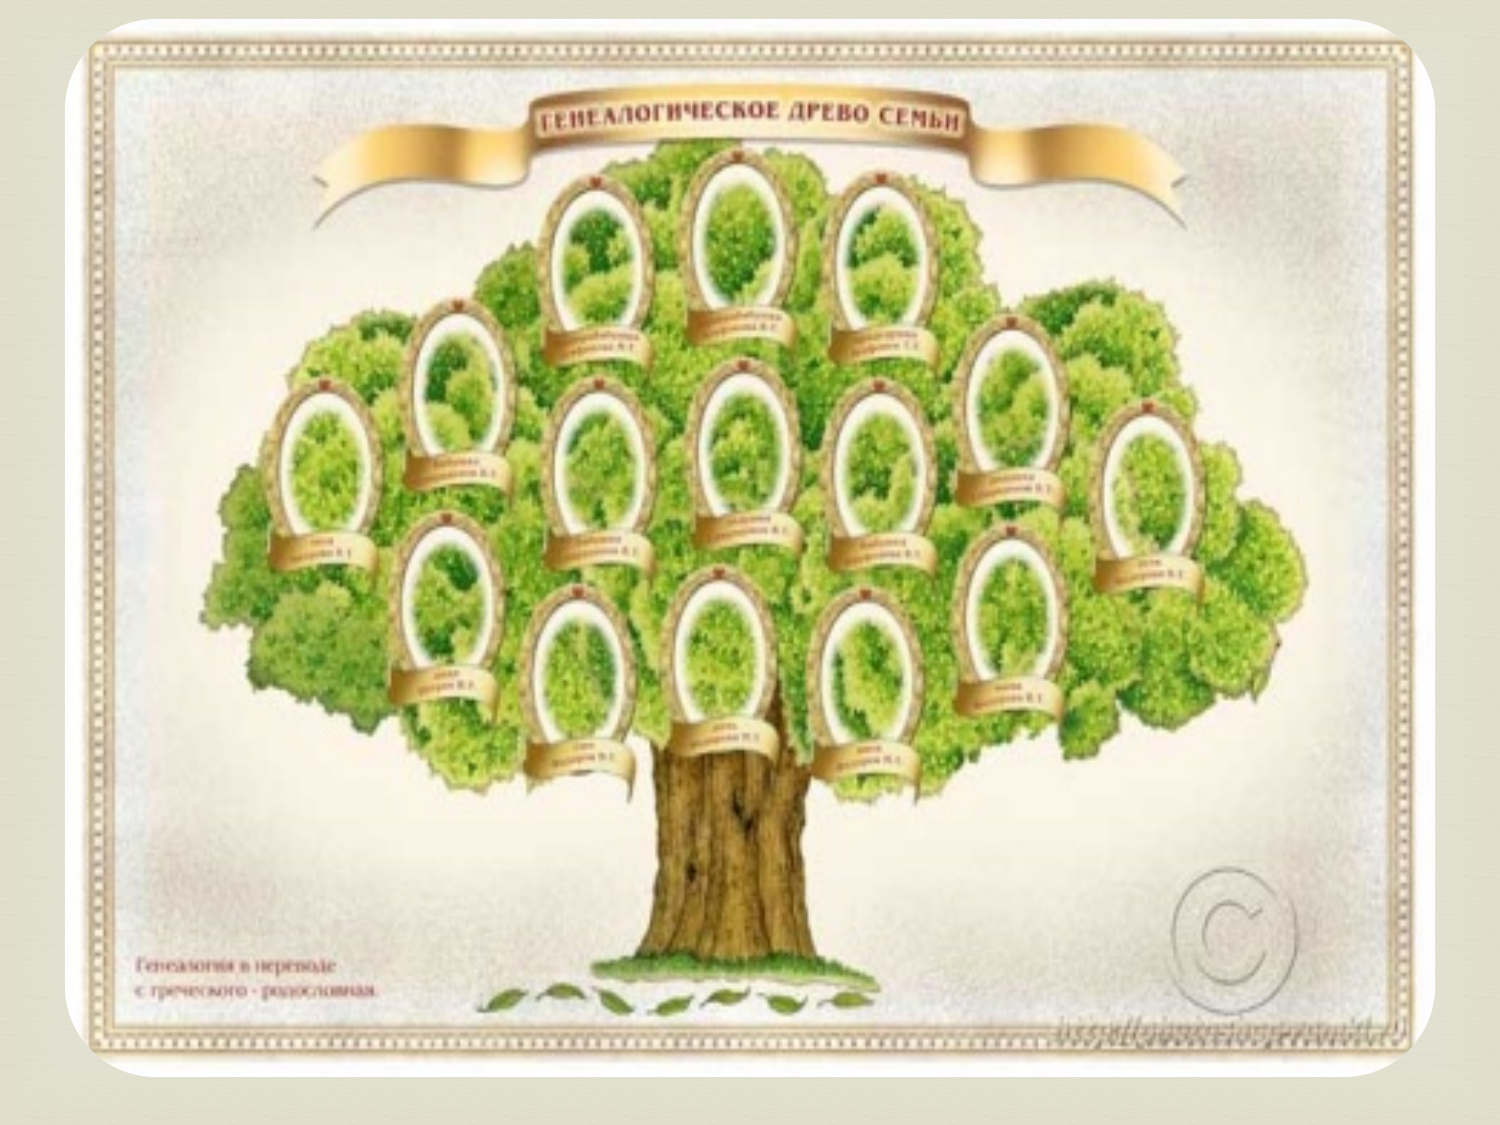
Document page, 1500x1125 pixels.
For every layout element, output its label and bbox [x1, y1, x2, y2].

picture [64, 18, 1436, 1078]
